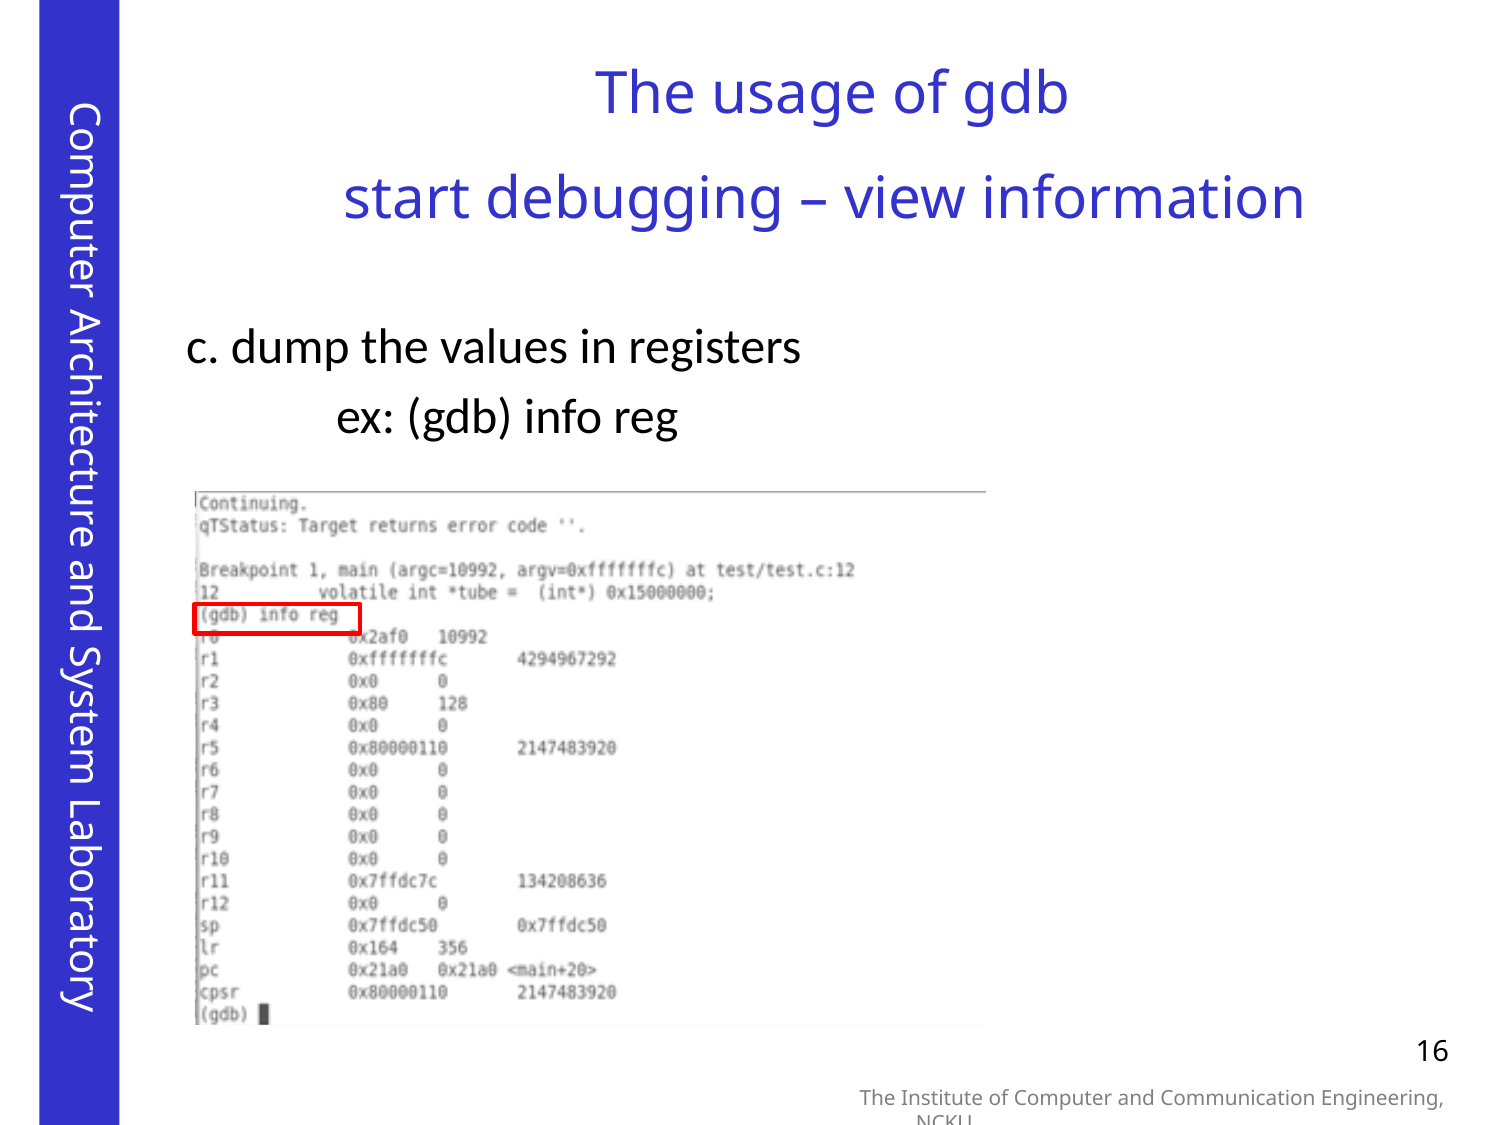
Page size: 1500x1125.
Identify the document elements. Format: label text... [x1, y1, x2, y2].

text_box The usage of gdb start debugging – view information [171, 31, 1495, 219]
picture [194, 491, 987, 1026]
slide_number 16 [1151, 1024, 1465, 1101]
list c. dump the values in registers ex: (gdb) info reg [170, 305, 1388, 1063]
